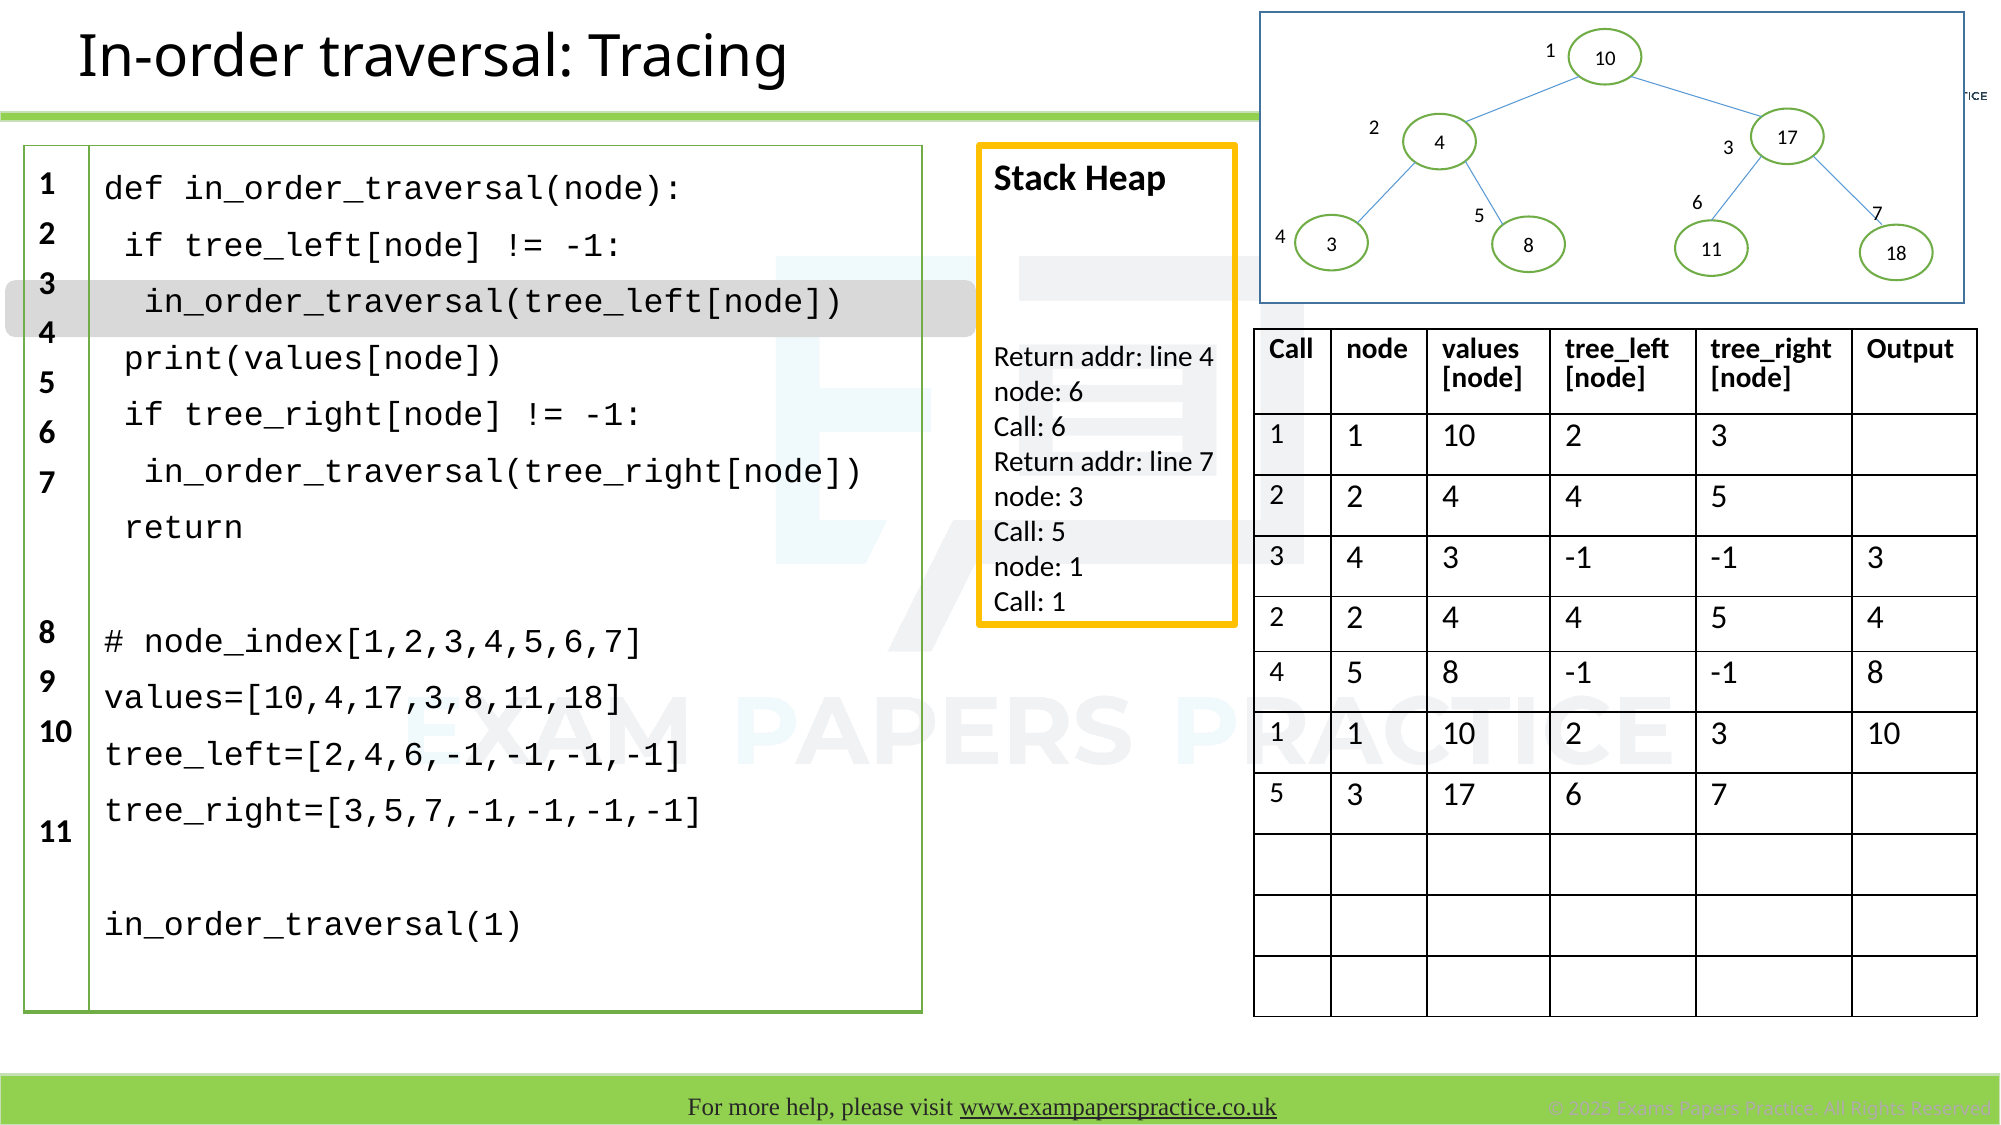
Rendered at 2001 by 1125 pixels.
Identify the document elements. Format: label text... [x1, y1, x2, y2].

table_cell 10 [1428, 415, 1549, 474]
table_cell 5 [1697, 597, 1851, 651]
table_cell 7 [1697, 774, 1851, 833]
table_cell [1255, 896, 1330, 955]
table_cell 4 [1255, 652, 1330, 711]
table_cell -1 [1551, 537, 1695, 596]
table_cell -1 [1697, 652, 1851, 711]
table_cell [1255, 957, 1330, 1016]
table_cell [1853, 835, 1976, 894]
table_cell [1697, 835, 1851, 894]
table_cell 6 [1551, 774, 1695, 833]
table_cell 2 [1551, 713, 1695, 772]
table_cell 5 [1255, 774, 1330, 833]
table_cell 2 [1255, 476, 1330, 535]
table_cell 2 [1551, 415, 1695, 474]
table_cell [1853, 896, 1976, 955]
table_cell [1853, 774, 1976, 833]
table_cell 4 [1428, 476, 1549, 535]
table_header values [node] [1428, 330, 1549, 413]
table_cell 4 [1332, 537, 1426, 596]
table_cell 1 [1332, 415, 1426, 474]
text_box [1260, 12, 1965, 303]
table_cell [1332, 896, 1426, 955]
table_cell [1853, 476, 1976, 535]
table_cell 10 [1853, 713, 1976, 772]
table_cell 4 [1853, 597, 1976, 651]
table_cell [1697, 896, 1851, 955]
table_cell 8 [1428, 652, 1549, 711]
table_cell 3 [1853, 537, 1976, 596]
text_box [923, 280, 976, 338]
table_cell 3 [1697, 415, 1851, 474]
table_cell 3 [1428, 537, 1549, 596]
table_cell [1332, 835, 1426, 894]
title In-order traversal: Tracing [63, 9, 1405, 106]
table_cell 1 [1332, 713, 1426, 772]
table_cell 4 [1551, 476, 1695, 535]
table_cell -1 [1697, 537, 1851, 596]
table_cell [1551, 896, 1695, 955]
table_cell 1 [1255, 415, 1330, 474]
table_cell 5 [1332, 652, 1426, 711]
text_box [5, 280, 23, 338]
table_cell 8 [1853, 652, 1976, 711]
table_cell 10 [1428, 713, 1549, 772]
table_header def in_order_traversal(node): if tree_left[node] != -1: in_order_traversal(tree_left[node]) print(values[node]) if tree_right[node] != -1: in_order_traversal(tree_right[node]) return # node_index[1,2,3,4,5,6,7] values=[10,4,17,3,8,11,18] tree_left=[2,4,6,-1,-1,-1,-1] tree_right=[3,5,7,-1,-1,-1,-1] in_order_traversal(1) [90, 146, 921, 1010]
table_cell [1853, 957, 1976, 1016]
table_cell 2 [1332, 476, 1426, 535]
table_cell 2 [1255, 597, 1330, 651]
table_header node [1332, 330, 1426, 413]
table_cell 4 [1551, 597, 1695, 651]
table_cell [1332, 957, 1426, 1016]
table_cell 5 [1697, 476, 1851, 535]
table_cell 2 [1332, 597, 1426, 651]
table_header tree_right [node] [1697, 330, 1851, 413]
table_cell [1853, 415, 1976, 474]
table_cell [1428, 835, 1549, 894]
table_header 1 2 3 4 5 6 7 8 9 10 11 [25, 146, 88, 1010]
table_cell 1 [1255, 713, 1330, 772]
table_cell 3 [1255, 537, 1330, 596]
table_cell [1428, 957, 1549, 1016]
table_cell [1551, 835, 1695, 894]
table_cell [1551, 957, 1695, 1016]
table_header Call [1255, 330, 1330, 413]
table_cell [1255, 835, 1330, 894]
table_cell 3 [1332, 774, 1426, 833]
text_box Stack Heap Return addr: line 4 node: 6 Call: 6 Return addr: line 7 node: 3 Call: 5 node: 1 Call: 1 [979, 145, 1236, 625]
table_cell 4 [1428, 597, 1549, 651]
table_cell 3 [1697, 713, 1851, 772]
table_cell 17 [1428, 774, 1549, 833]
table_header Output [1853, 330, 1976, 413]
table_cell [1428, 896, 1549, 955]
table_cell [1697, 957, 1851, 1016]
table_header tree_left [node] [1551, 330, 1695, 413]
table_cell -1 [1551, 652, 1695, 711]
